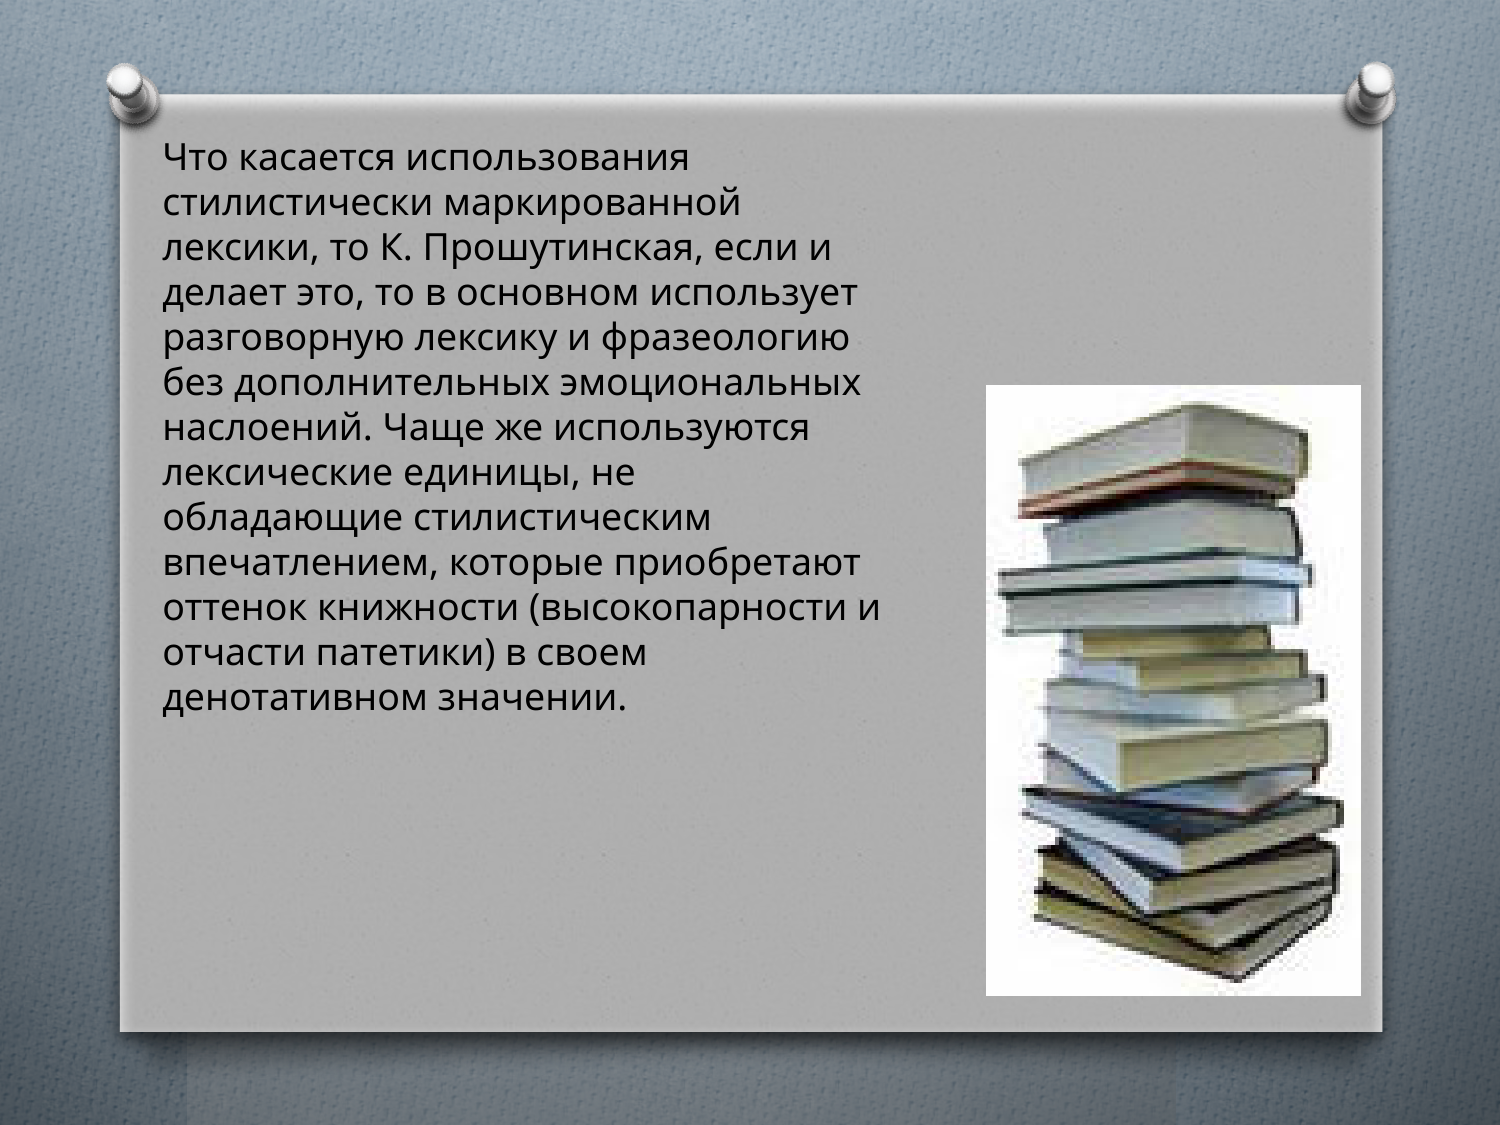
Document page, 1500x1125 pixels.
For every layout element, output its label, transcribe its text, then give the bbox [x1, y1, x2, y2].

picture [75, 29, 198, 147]
text_box Что касается использования стилистически маркированной лексики, то К. Прошутинская, если и делает это, то в основном использует разговорную лексику и фразеологию без дополнительных эмоциональных наслоений. Чаще же используются лексические единицы, не обладающие стилистическим впечатлением, которые приобретают оттенок книжности (высокопарности и отчасти патетики) в своем денотативном значении. [147, 125, 898, 861]
picture [985, 385, 1361, 997]
picture [1317, 35, 1439, 156]
